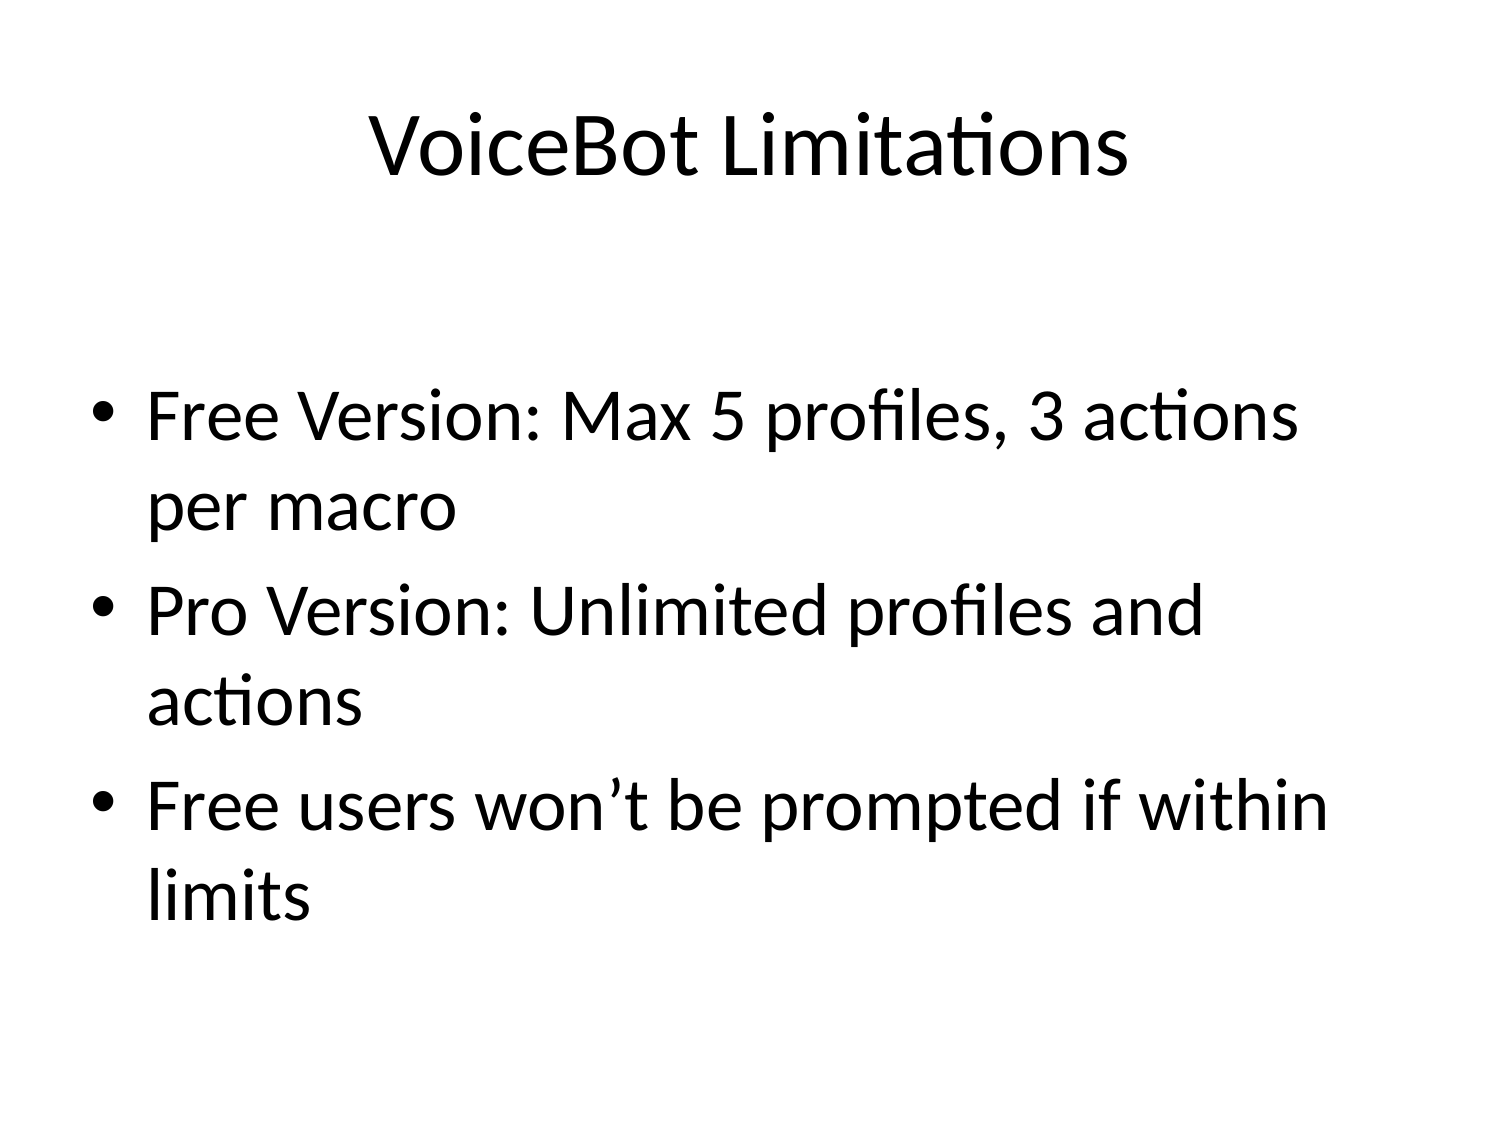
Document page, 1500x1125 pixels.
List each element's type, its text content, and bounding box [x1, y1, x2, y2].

title VoiceBot Limitations [75, 45, 1425, 233]
list Free Version: Max 5 profiles, 3 actions per macro Pro Version: Unlimited profiles and actions Free users won’t be prompted if within limits [75, 262, 1425, 1005]
